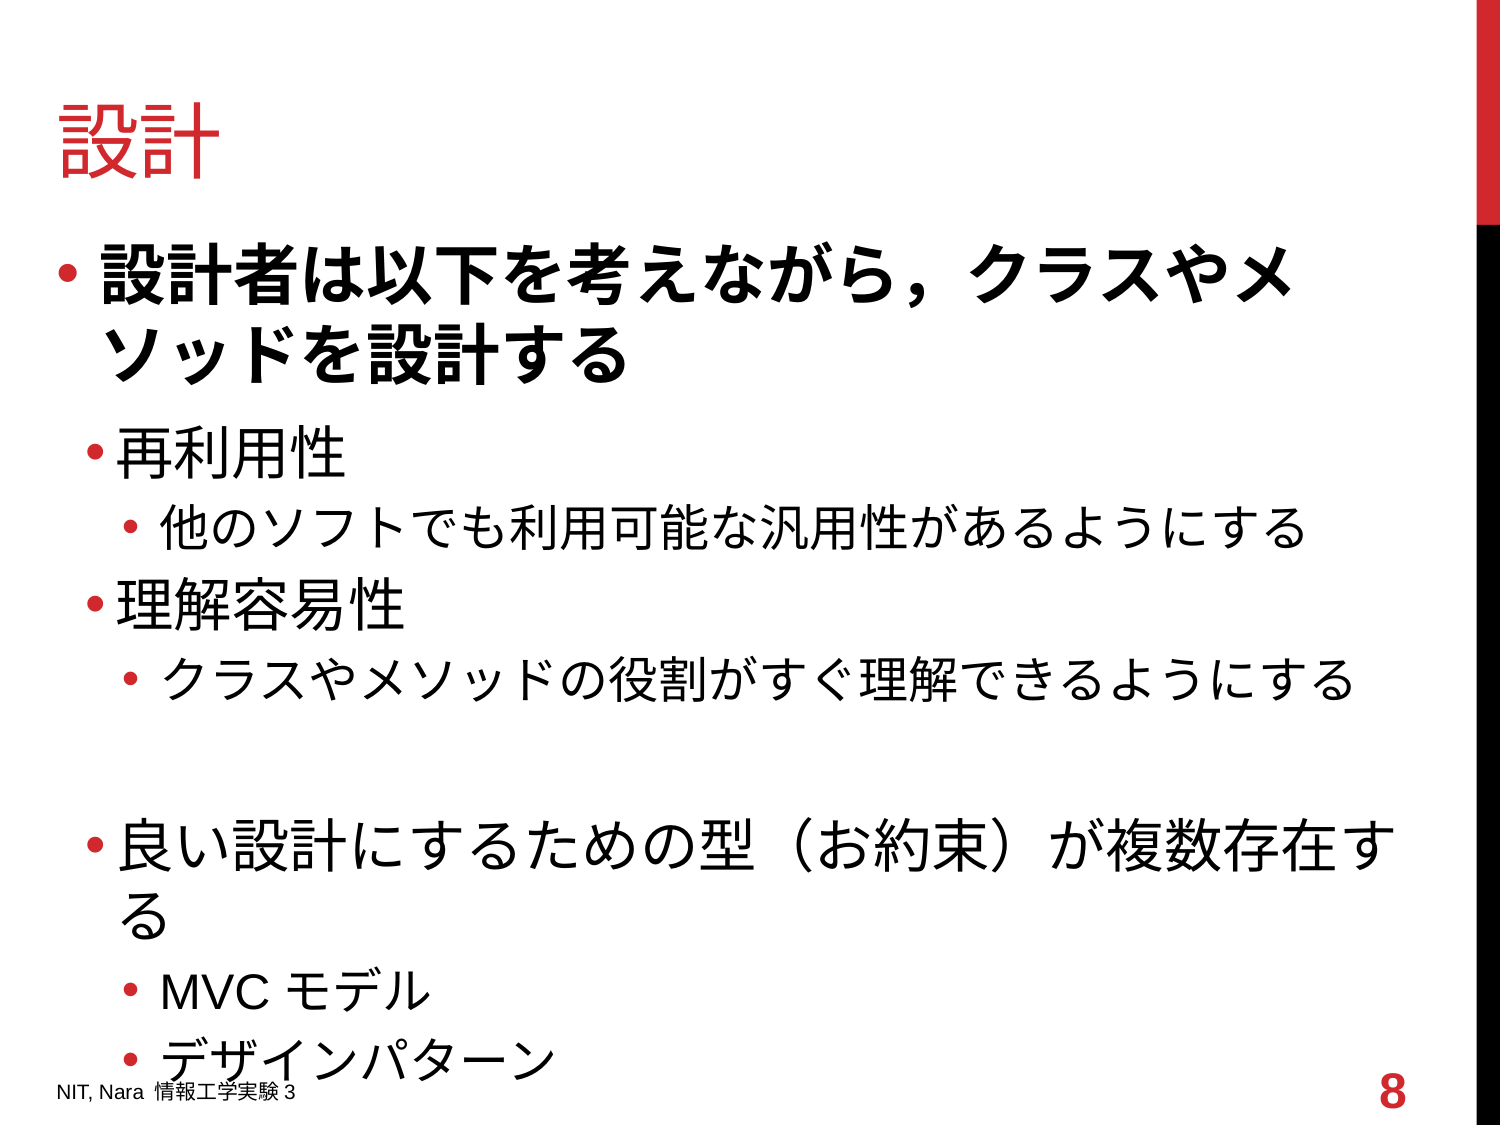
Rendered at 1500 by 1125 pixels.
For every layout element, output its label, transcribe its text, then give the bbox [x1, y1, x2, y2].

footer NIT, Nara 情報工学実験3 [41, 1071, 604, 1118]
list 設計者は以下を考えながら，クラスやメソッドを設計する 再利用性 他のソフトでも利用可能な汎用性があるようにする 理解容易性 クラスやメソッドの役割がすぐ理解できるようにする 良い設計にするための型（お約束）が複数存在する MVCモデル デザインパターン [41, 224, 1436, 1047]
slide_number 8 [1364, 1058, 1475, 1119]
title 設計 [41, 25, 1436, 197]
